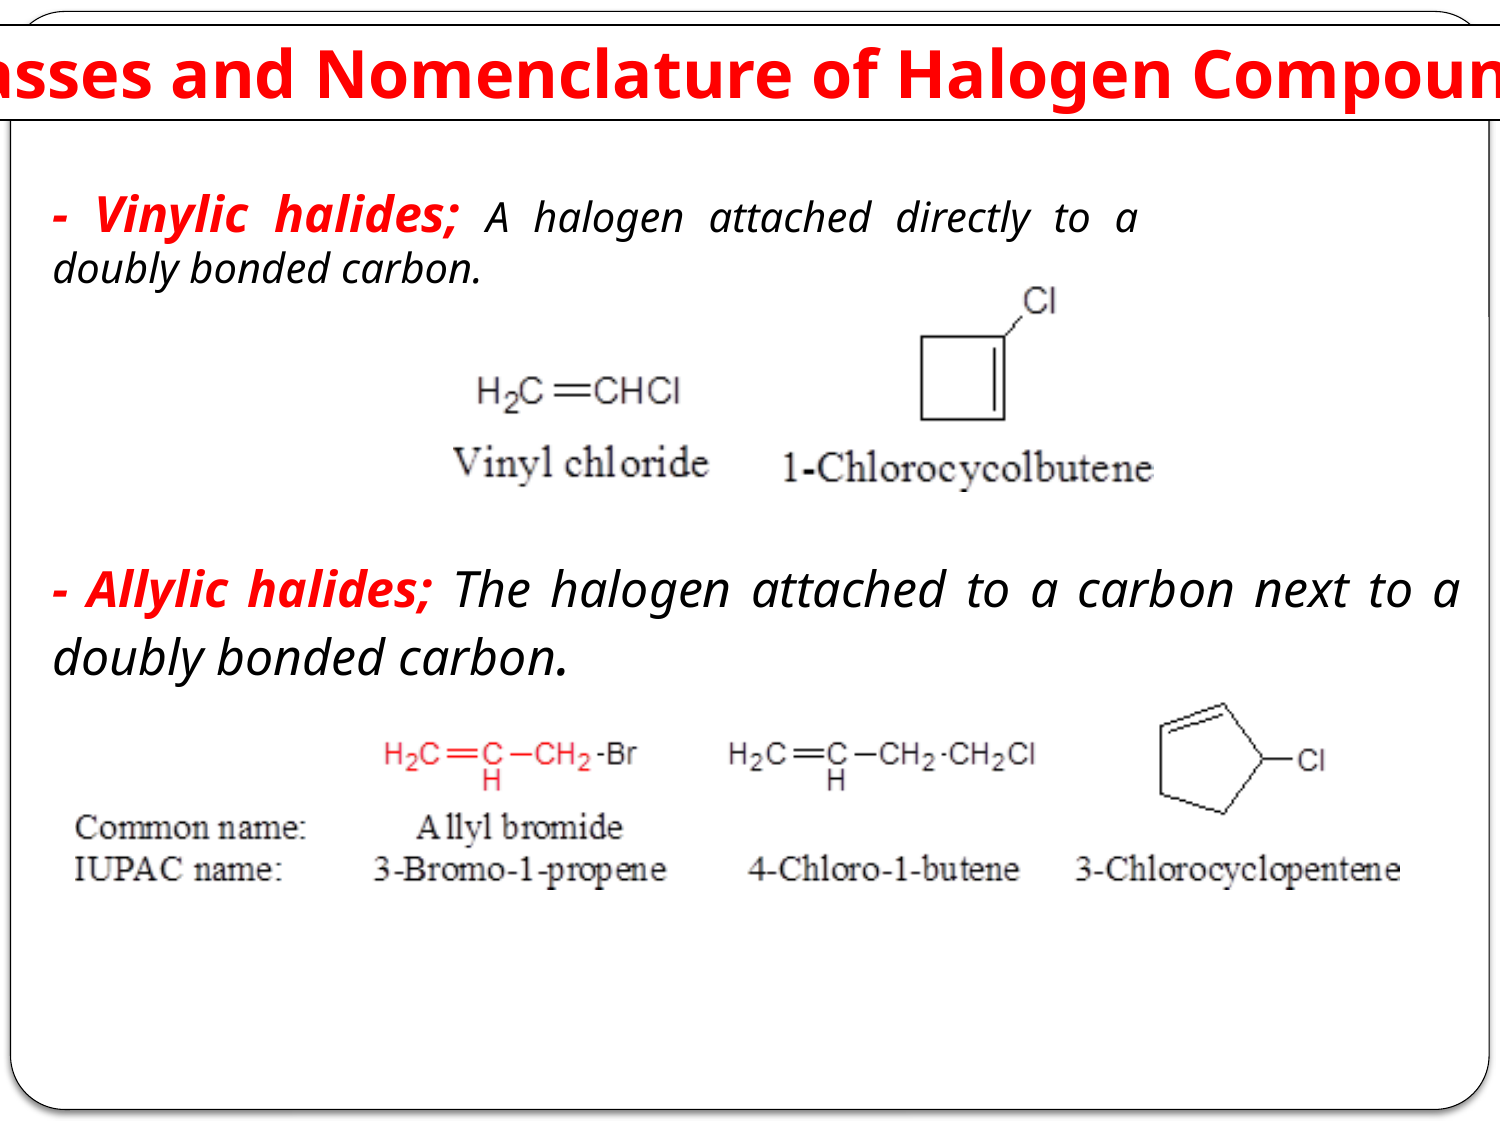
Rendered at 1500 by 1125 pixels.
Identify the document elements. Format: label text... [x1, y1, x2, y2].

text_box - Allylic halides; The halogen attached to a carbon next to a doubly bonded carbon. [37, 549, 1477, 695]
picture [453, 285, 1154, 492]
text_box Classes and Nomenclature of Halogen Compounds [0, 24, 1500, 121]
text_box - Vinylic halides; A halogen attached directly to a doubly bonded carbon. [37, 174, 1154, 300]
picture [74, 699, 1401, 890]
